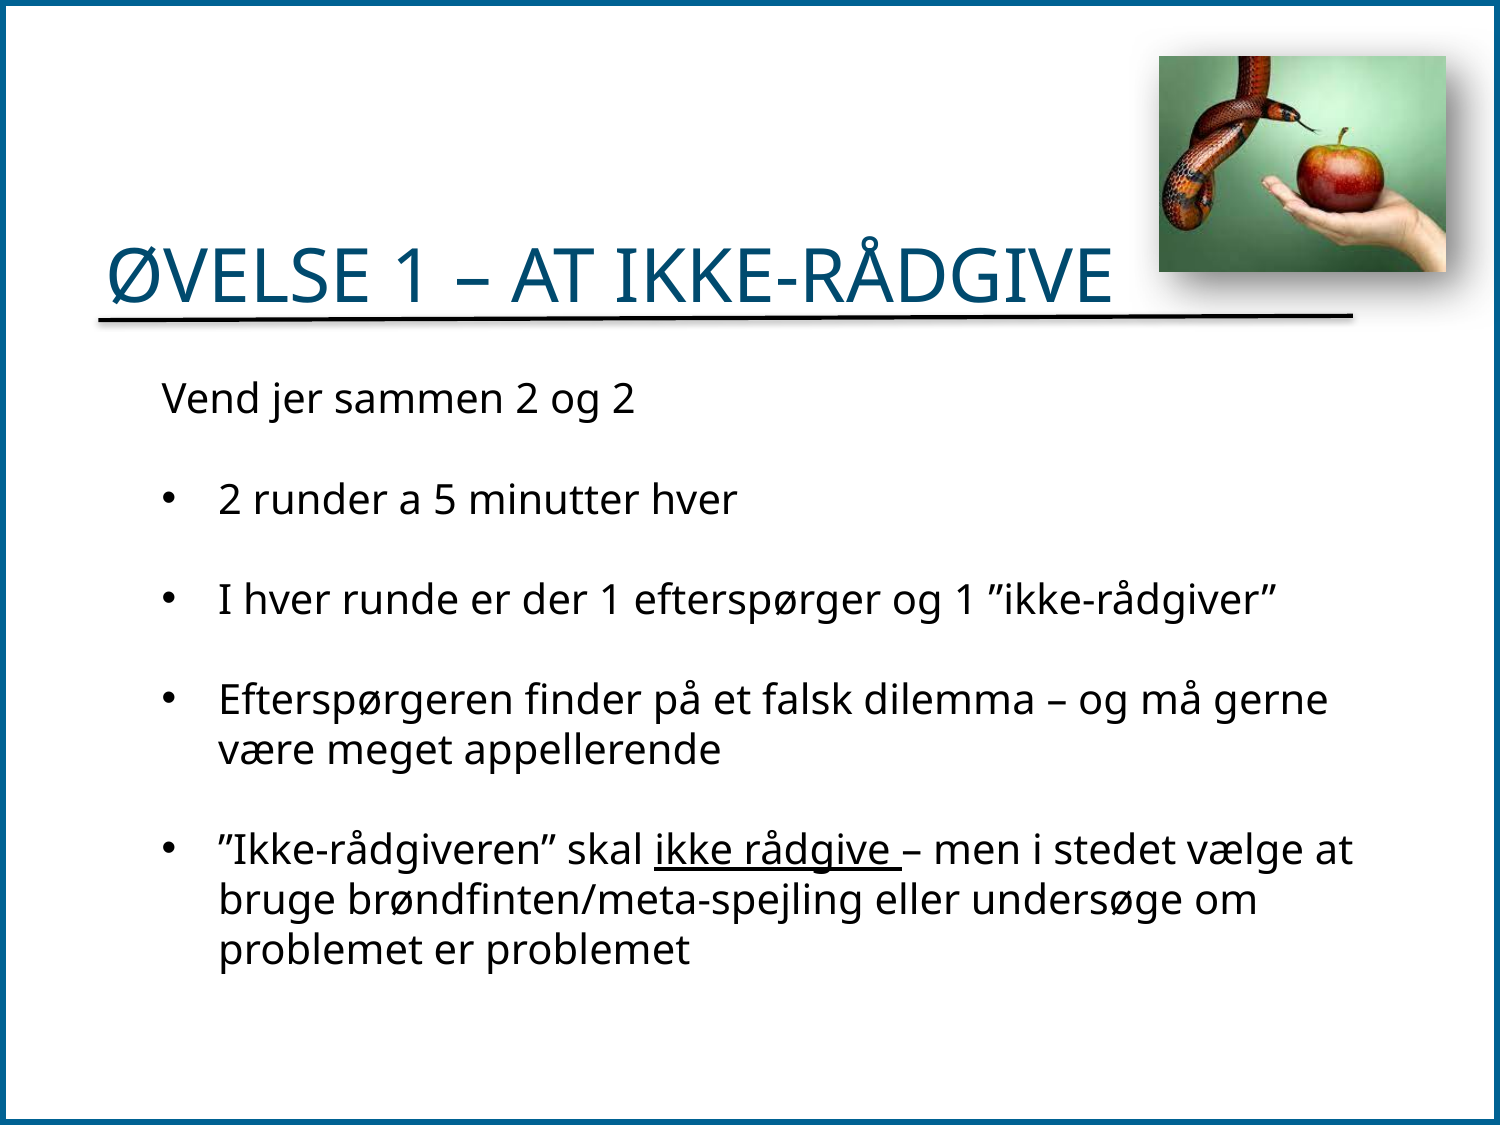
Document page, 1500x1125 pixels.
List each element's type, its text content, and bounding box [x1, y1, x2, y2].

text_box Vend jer sammen 2 og 2 2 runder a 5 minutter hver I hver runde er der 1 efterspørger og 1 ”ikke-rådgiver” Efterspørgeren finder på et falsk dilemma – og må gerne være meget appellerende ”Ikke-rådgiveren” skal ikke rådgive – men i stedet vælge at bruge brøndfinten/meta-spejling eller undersøge om problemet er problemet [154, 364, 1424, 1081]
title Øvelse 1 – at ikke-rådgive [97, 219, 1170, 312]
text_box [98, 315, 1354, 321]
picture [1159, 56, 1446, 272]
